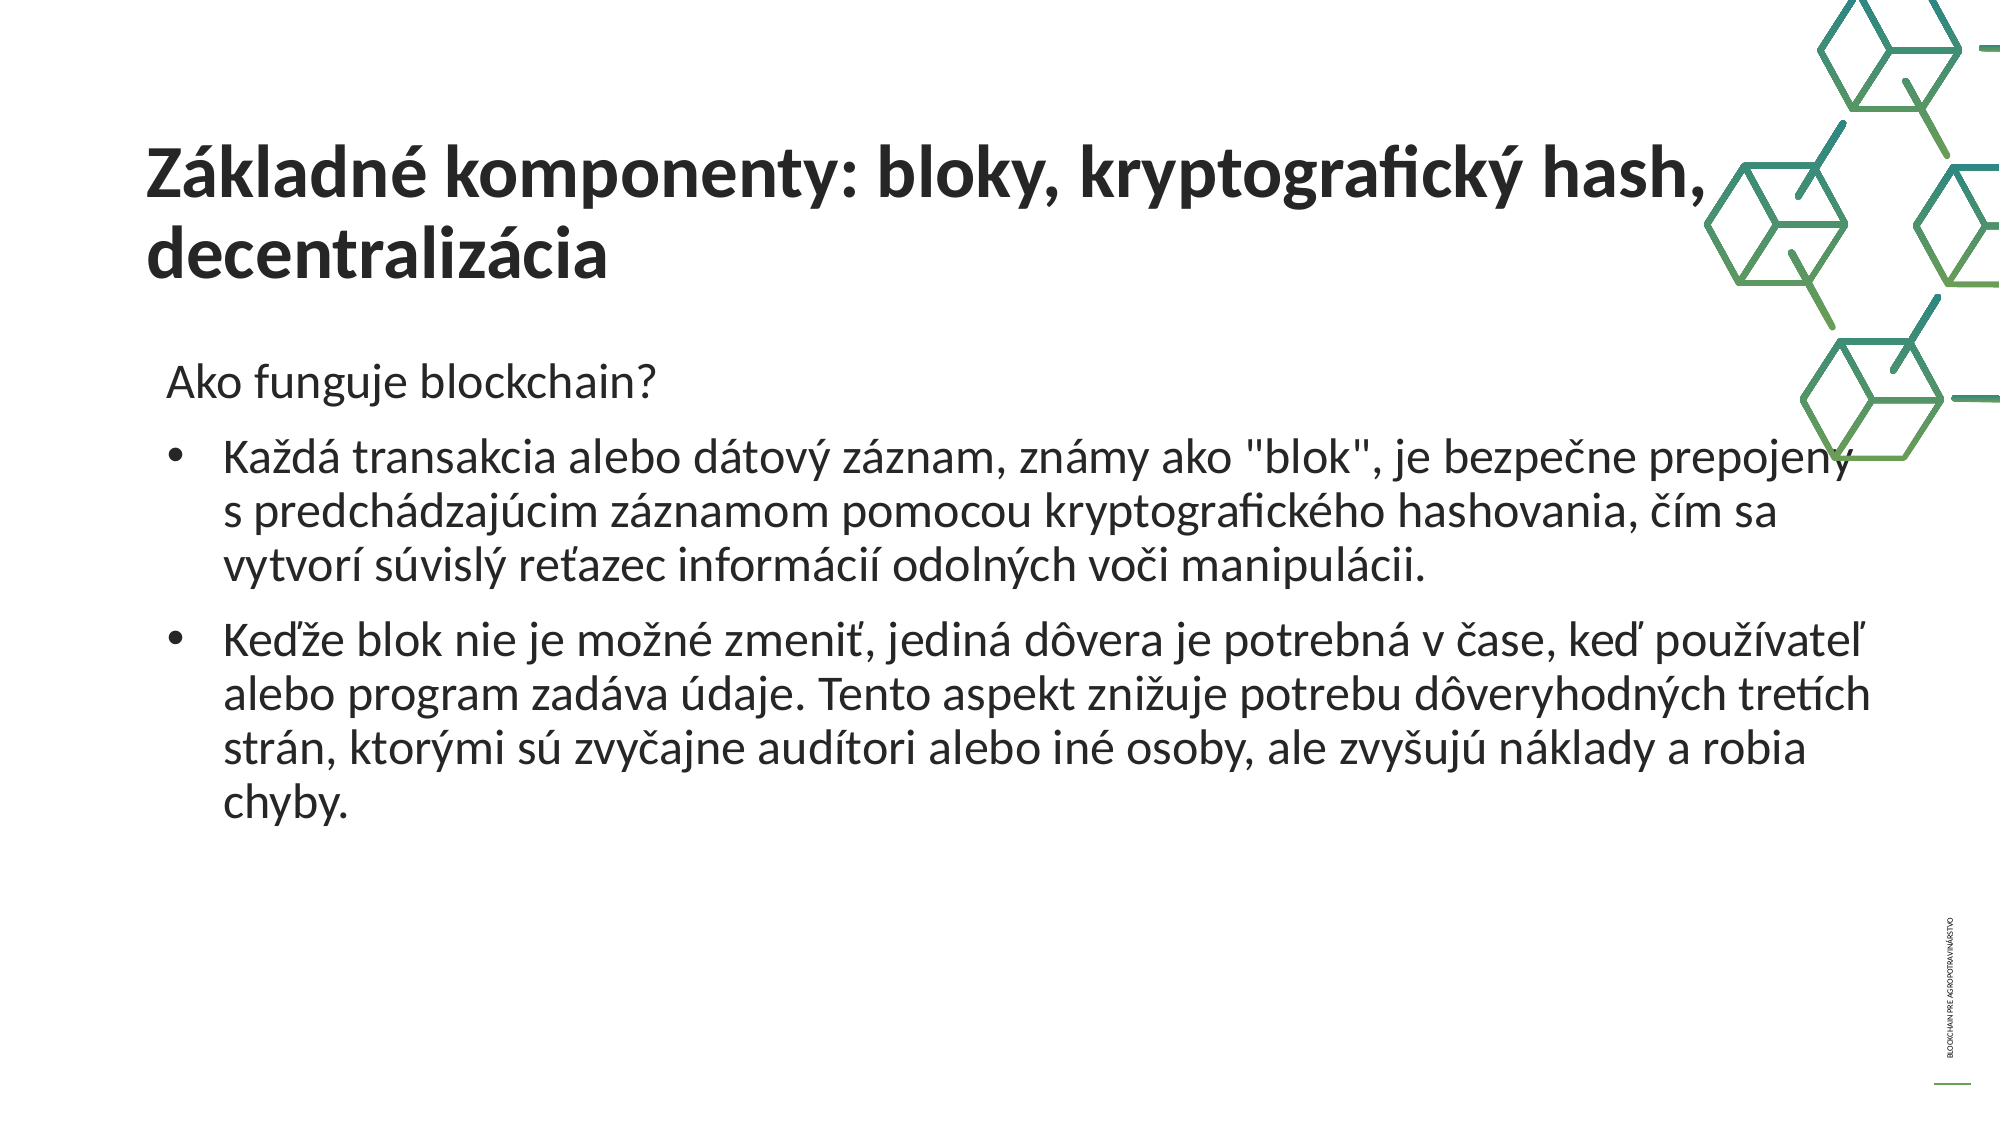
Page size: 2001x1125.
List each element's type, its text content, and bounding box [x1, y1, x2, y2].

list Základné komponenty: bloky, kryptografický hash, decentralizácia [130, 124, 1698, 337]
list Ako funguje blockchain? Každá transakcia alebo dátový záznam, známy ako "blok", je bezpečne prepojený s predchádzajúcim záznamom pomocou kryptografického hashovania, čím sa vytvorí súvislý reťazec informácií odolných voči manipulácii. Keďže blok nie je možné zmeniť, jediná dôvera je potrebná v čase, keď používateľ alebo program zadáva údaje. Tento aspekt znižuje potrebu dôveryhodných tretích strán, ktorými sú zvyčajne audítori alebo iné osoby, ale zvyšujú náklady a robia chyby. [151, 348, 1890, 980]
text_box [1703, 0, 2000, 462]
